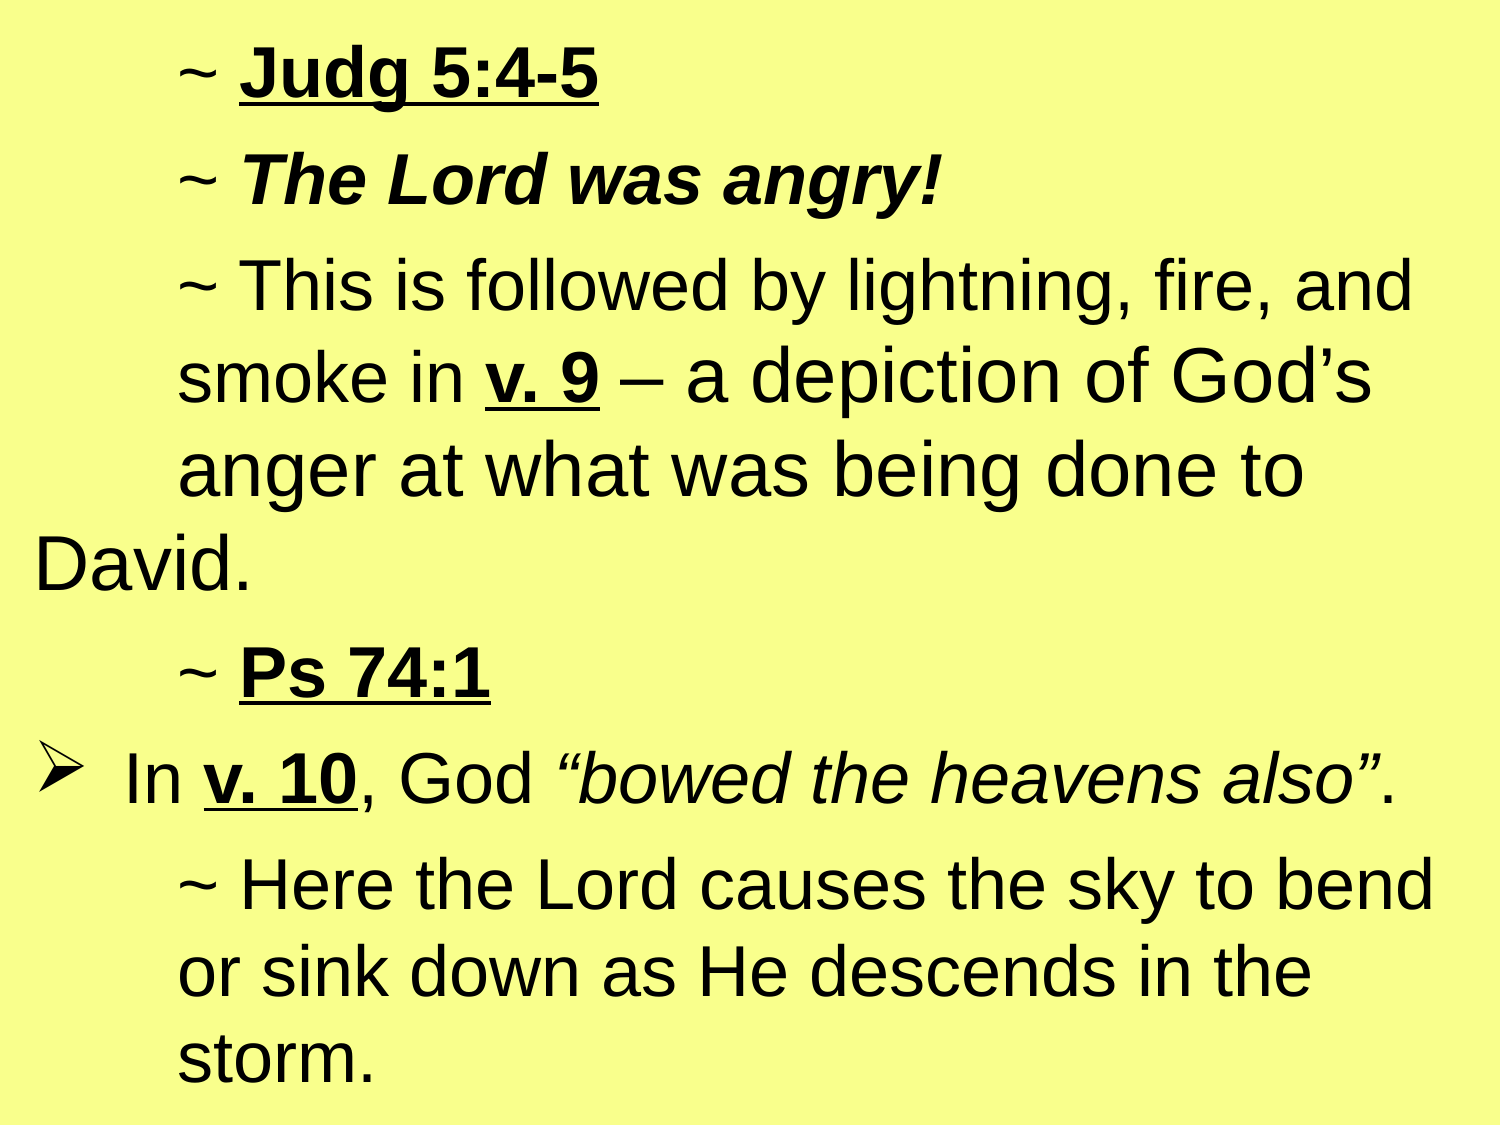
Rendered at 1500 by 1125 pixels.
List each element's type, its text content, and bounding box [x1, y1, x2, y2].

subtitle ~ Judg 5:4-5 ~ The Lord was angry! ~ This is followed by lightning, fire, and smoke in v. 9 – a depiction of God’s anger at what was being done to David. ~ Ps 74:1 In v. 10, God “bowed the heavens also”. ~ Here the Lord causes the sky to bend or sink down as He descends in the storm. [18, 18, 1482, 1108]
